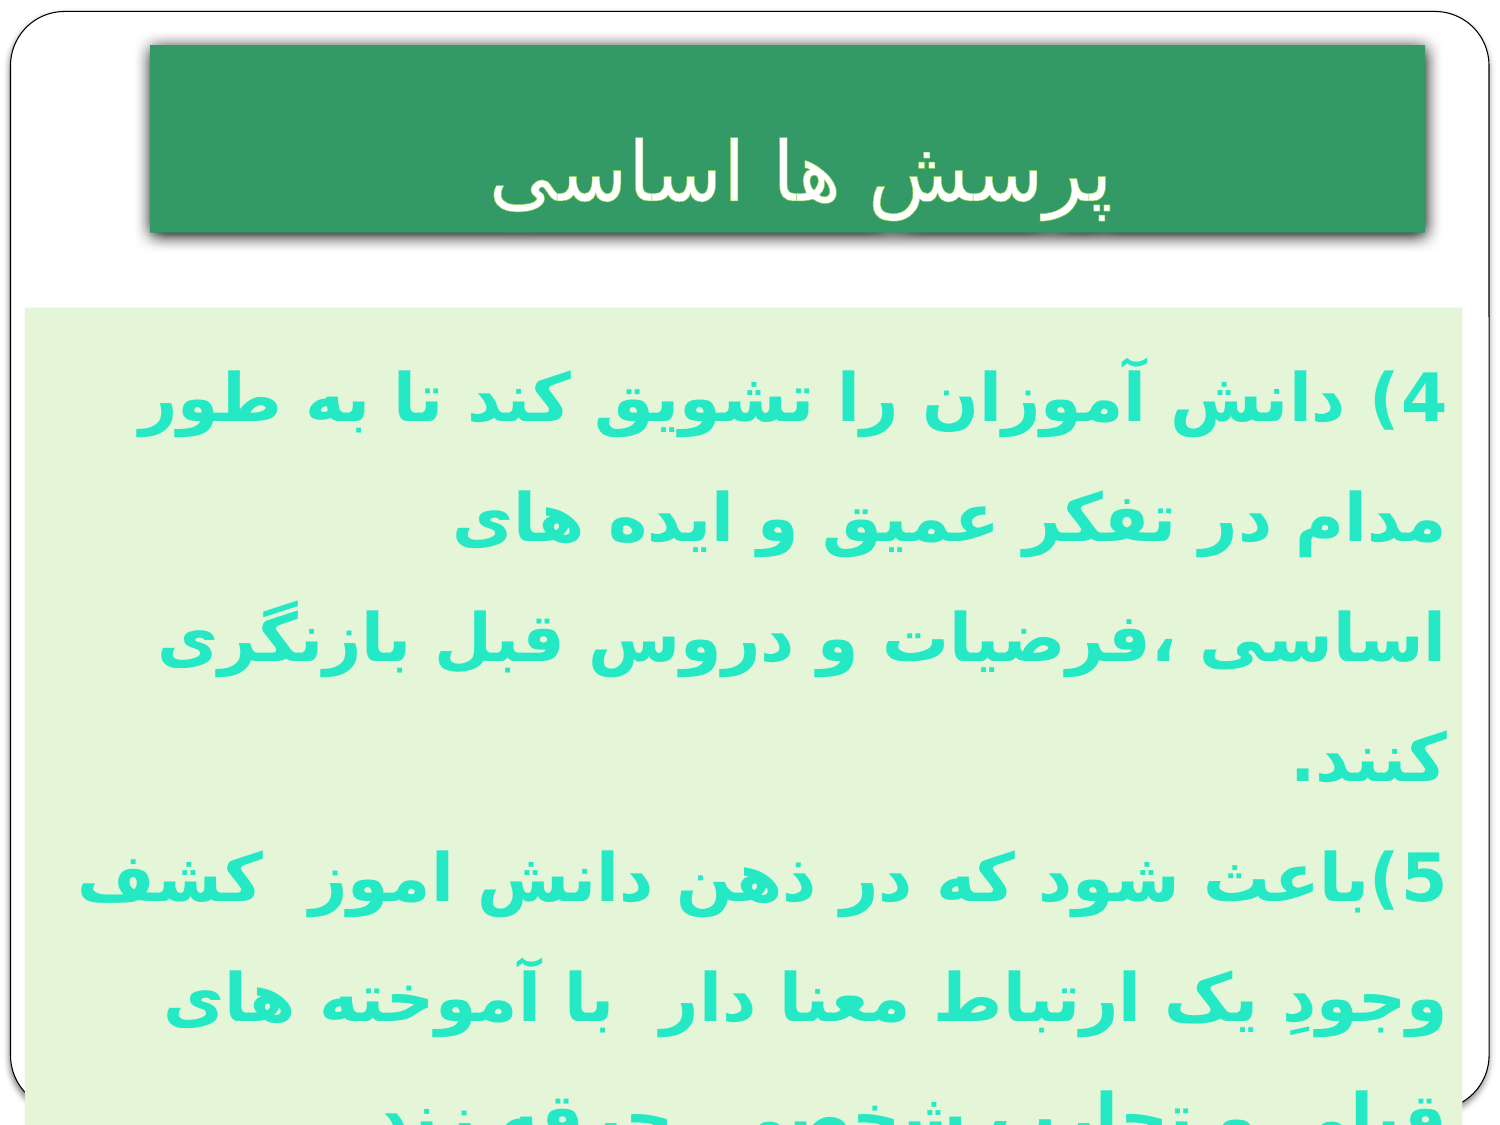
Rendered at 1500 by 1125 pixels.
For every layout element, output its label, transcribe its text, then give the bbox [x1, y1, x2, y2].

text_box 4) دانش آموزان را تشویق کند تا به طور مدام در تفکر عمیق و ایده های اساسی ،فرضیات و دروس قبل بازنگری کنند. 5)باعث شود که در ذهن دانش اموز کشف وجودِ یک ارتباط معنا دار با آموخته های قبلی و تجارب شخصی جرقه زند. 6)به طور طبیعی فرصت هایی برای انتقال اموخته ها به موقعیت ها و موضوعات جدید فراهم کند. [24, 307, 1463, 1125]
title پرسش ها اساسی [150, 45, 1425, 233]
